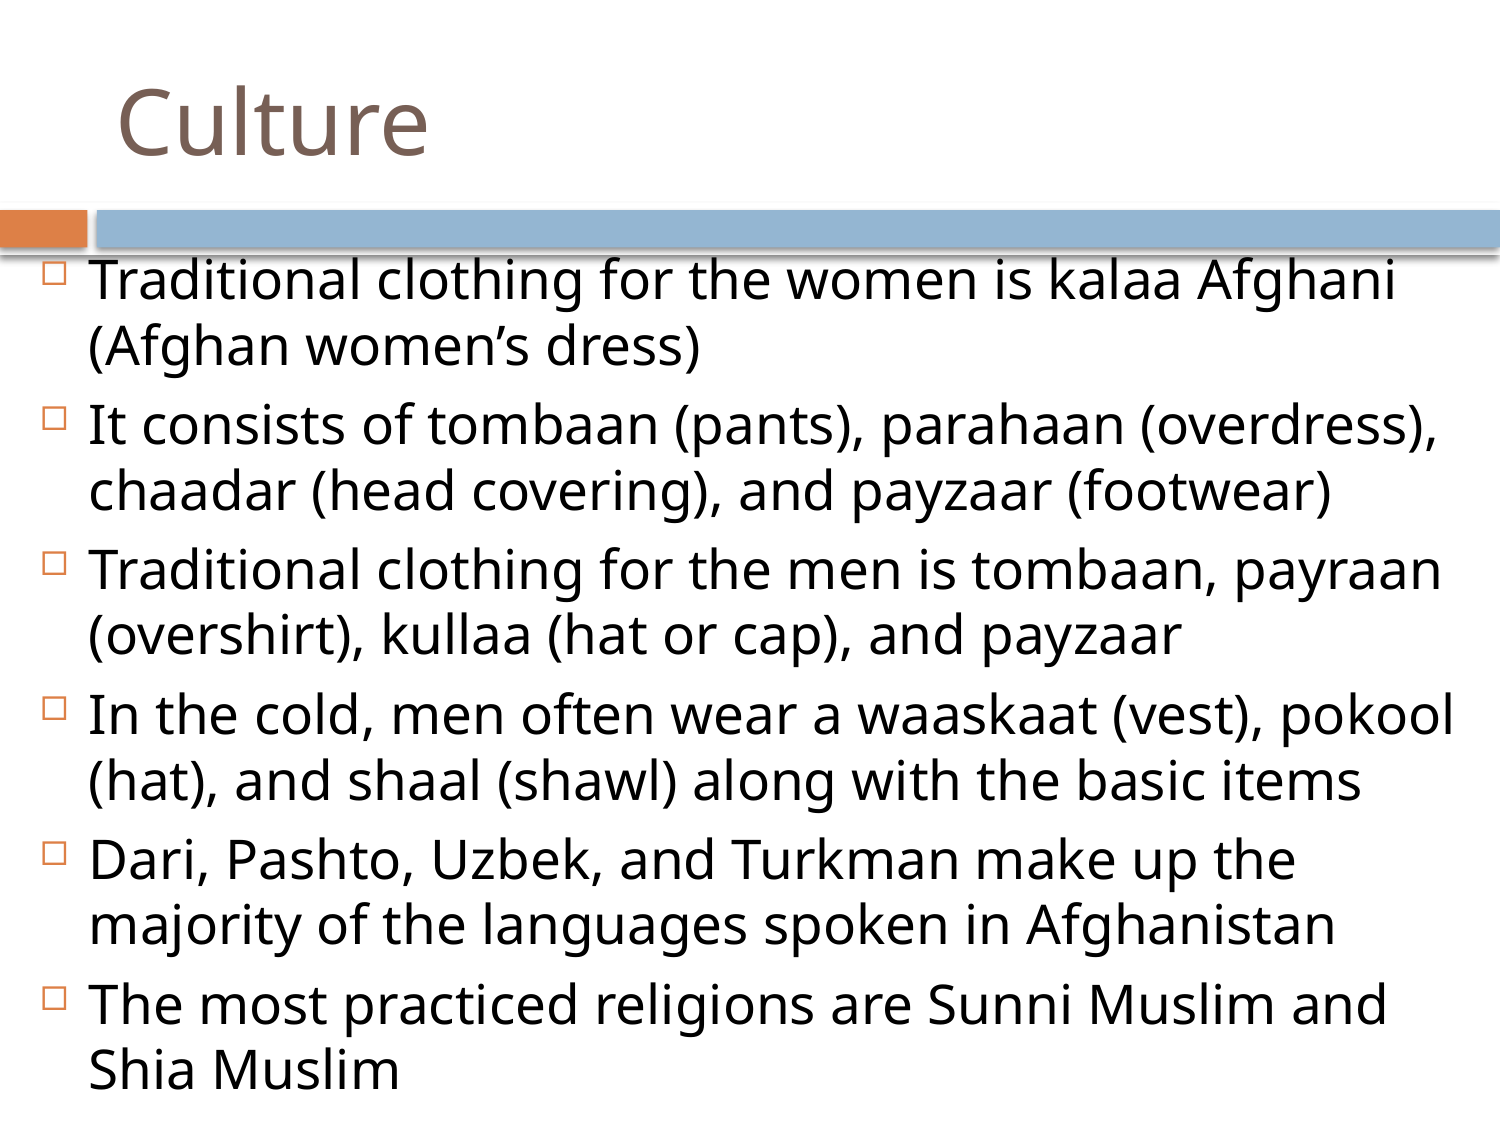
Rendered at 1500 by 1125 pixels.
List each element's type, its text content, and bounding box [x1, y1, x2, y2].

list Traditional clothing for the women is kalaa Afghani (Afghan women’s dress) It consists of tombaan (pants), parahaan (overdress), chaadar (head covering), and payzaar (footwear) Traditional clothing for the men is tombaan, payraan (overshirt), kullaa (hat or cap), and payzaar In the cold, men often wear a waaskaat (vest), pokool (hat), and shaal (shawl) along with the basic items Dari, Pashto, Uzbek, and Turkman make up the majority of the languages spoken in Afghanistan The most practiced religions are Sunni Muslim and Shia Muslim [24, 237, 1475, 1125]
title Culture [100, 37, 1438, 200]
